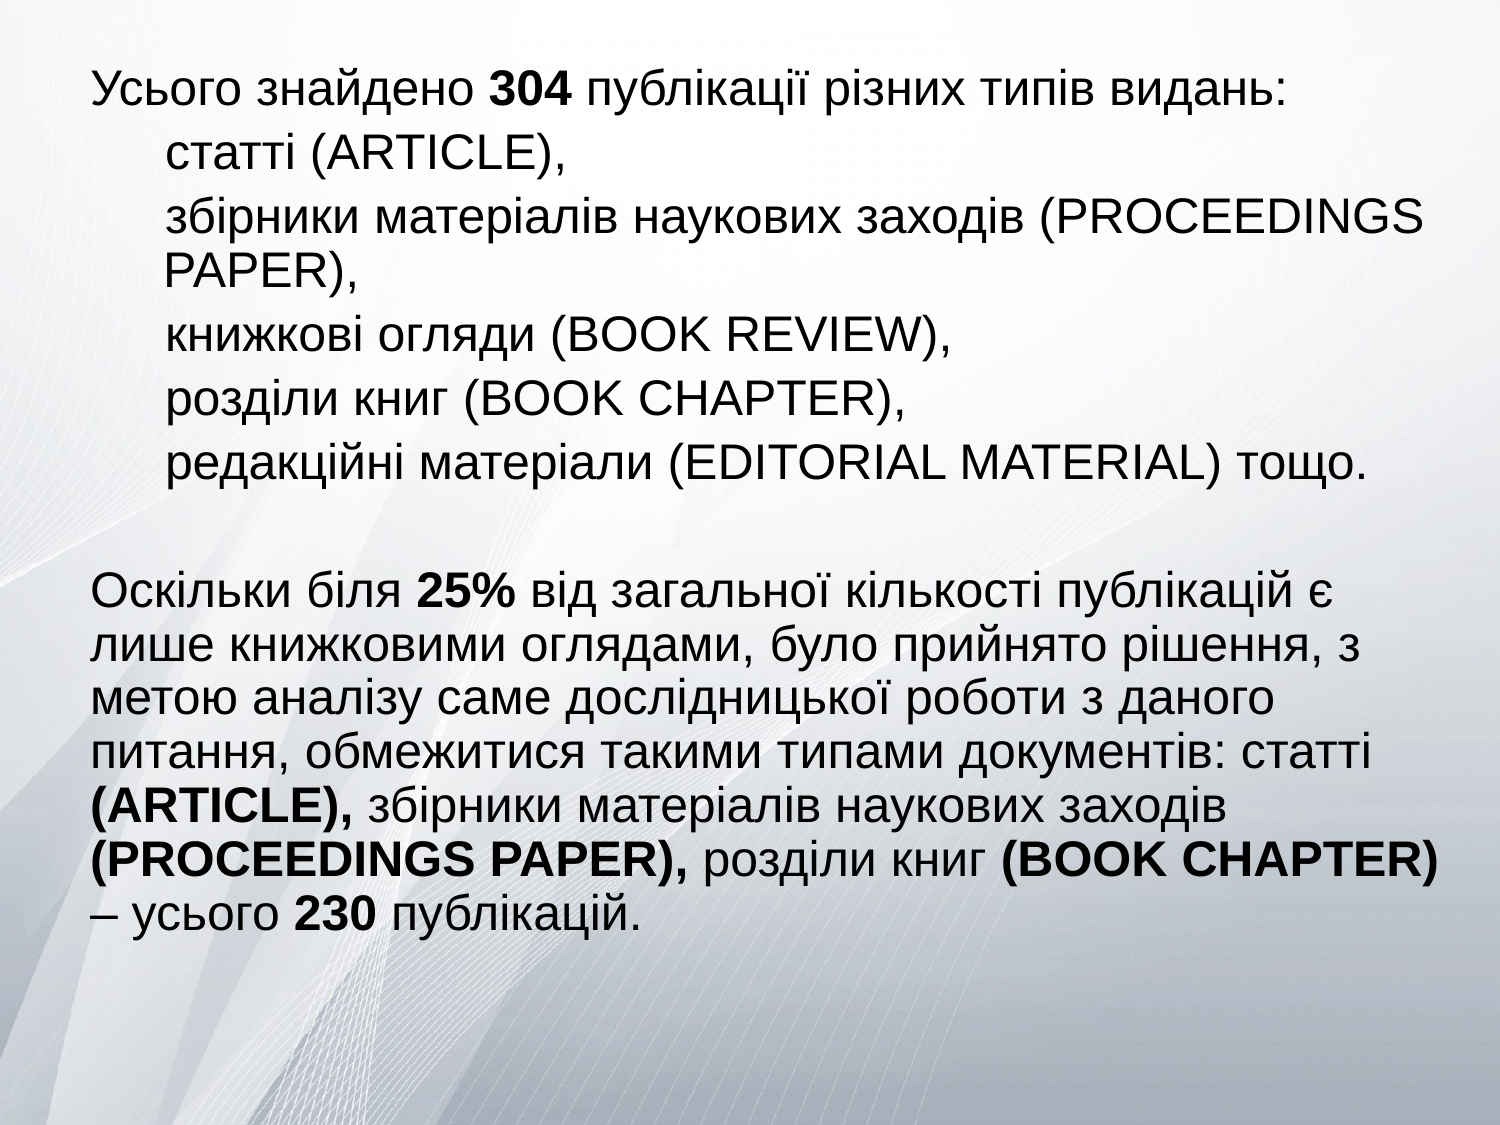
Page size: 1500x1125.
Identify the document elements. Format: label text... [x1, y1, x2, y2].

picture [0, 0, 1500, 1125]
list Усього знайдено 304 публікації різних типів видань: статті (ARTICLE), збірники матеріалів наукових заходів (PROCEEDINGS PAPER), книжкові огляди (BOOK REVIEW), розділи книг (BOOK CHAPTER), редакційні матеріали (EDITORIAL MATERIAL) тощо. Оскільки біля 25% від загальної кількості публікацій є лише книжковими оглядами, було прийнято рішення, з метою аналізу саме дослідницької роботи з даного питання, обмежитися такими типами документів: статті (ARTICLE), збірники матеріалів наукових заходів (PROCEEDINGS PAPER), розділи книг (BOOK CHAPTER) – усього 230 публікацій. [75, 54, 1471, 1005]
